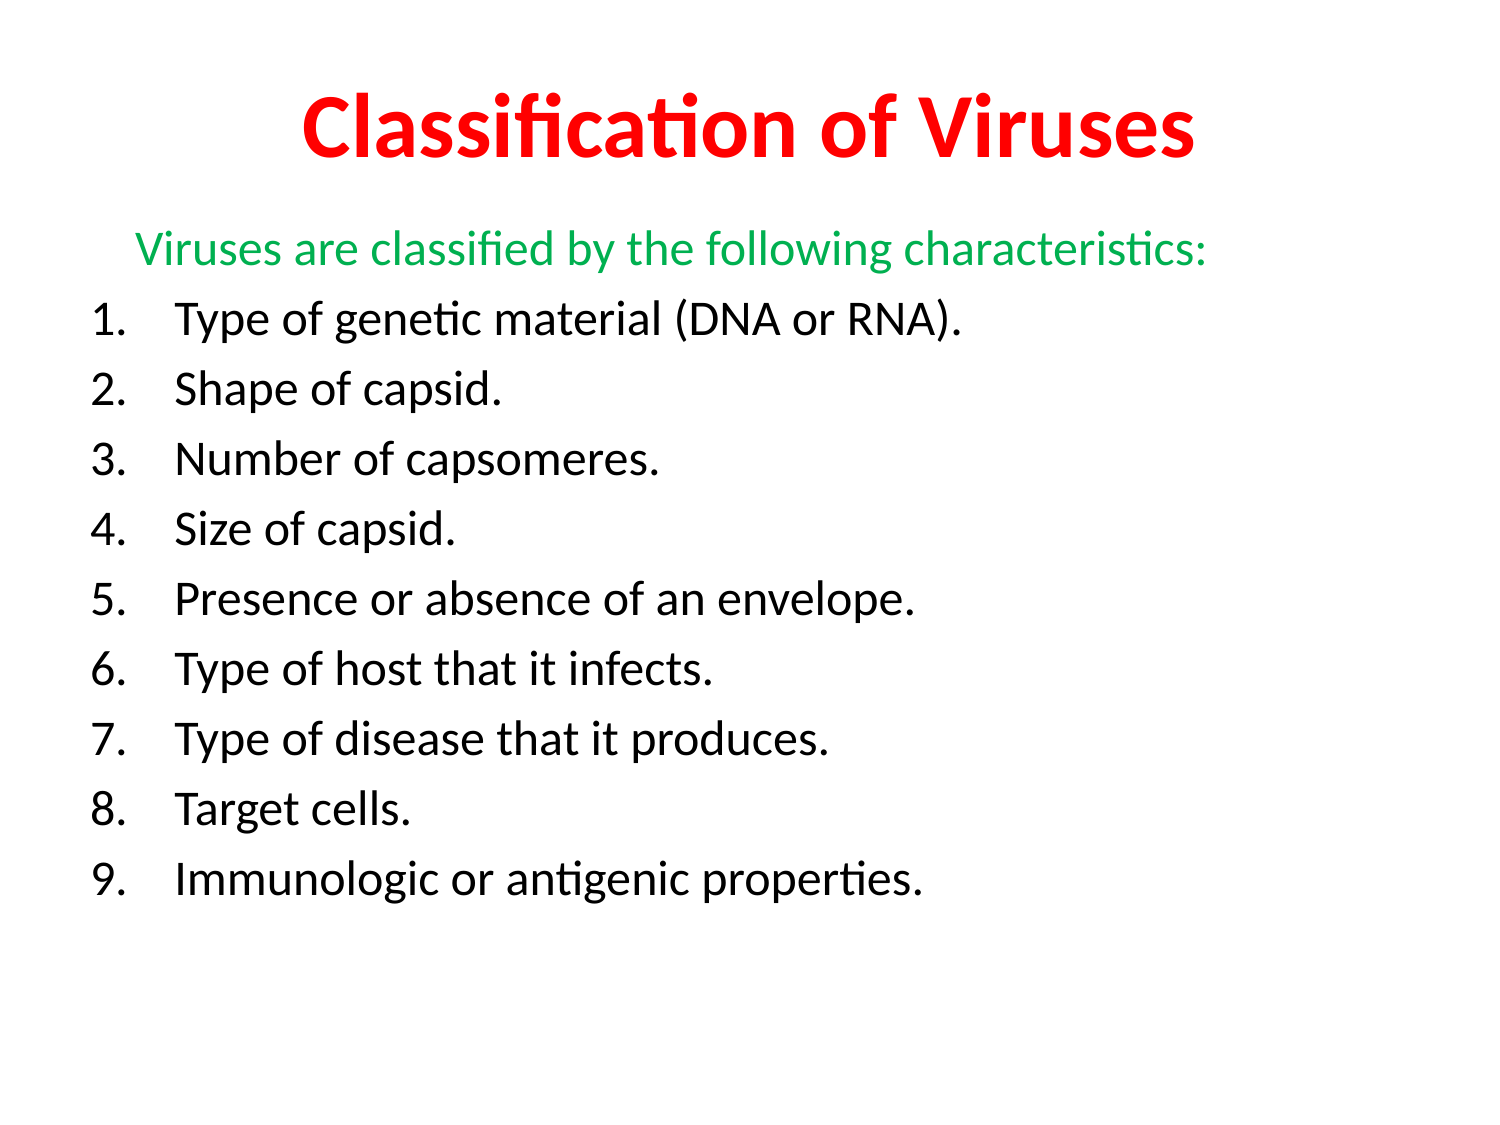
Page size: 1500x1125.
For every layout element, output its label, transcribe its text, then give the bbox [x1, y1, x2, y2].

list Viruses are classified by the following characteristics: Type of genetic material (DNA or RNA). Shape of capsid. Number of capsomeres. Size of capsid. Presence or absence of an envelope. Type of host that it infects. Type of disease that it produces. Target cells. Immunologic or antigenic properties. [75, 208, 1425, 1005]
title Classification of Viruses [75, 45, 1425, 197]
